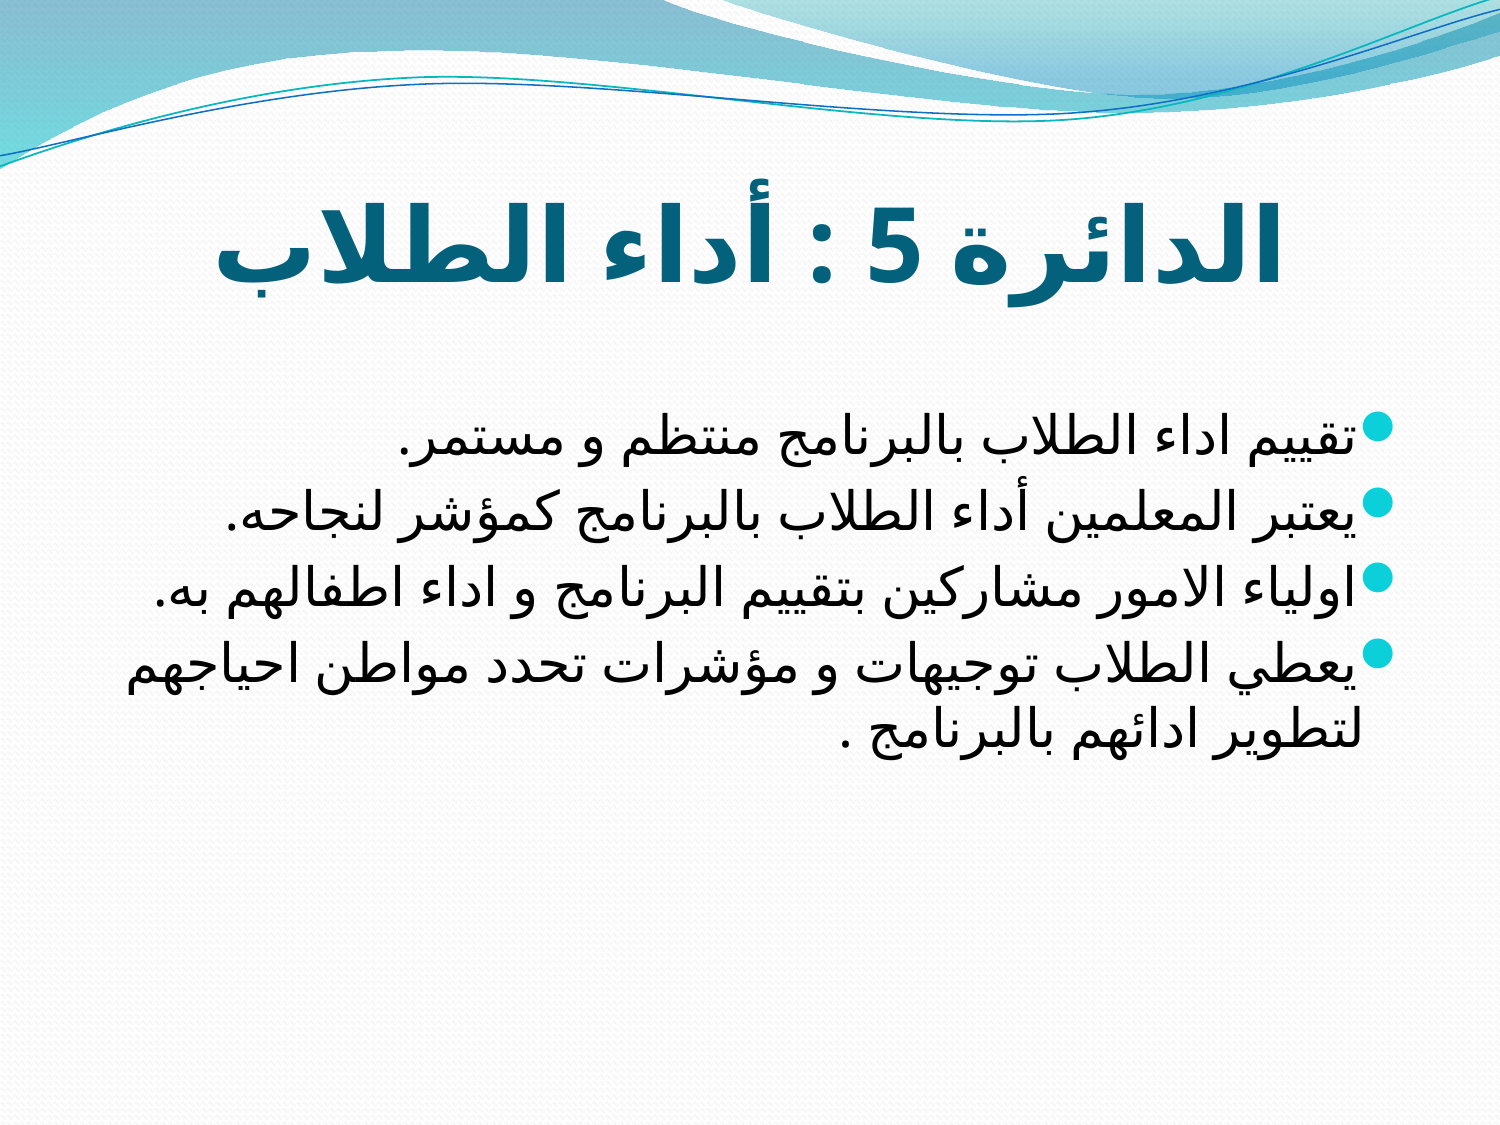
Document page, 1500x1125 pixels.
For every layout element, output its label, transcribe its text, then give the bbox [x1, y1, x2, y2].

list تقييم اداء الطلاب بالبرنامج منتظم و مستمر. يعتبر المعلمين أداء الطلاب بالبرنامج كمؤشر لنجاحه. اولياء الامور مشاركين بتقييم البرنامج و اداء اطفالهم به. يعطي الطلاب توجيهات و مؤشرات تحدد مواطن احياجهم لتطوير ادائهم بالبرنامج . [75, 317, 1425, 1038]
title الدائرة 5 : أداء الطلاب [75, 115, 1425, 303]
